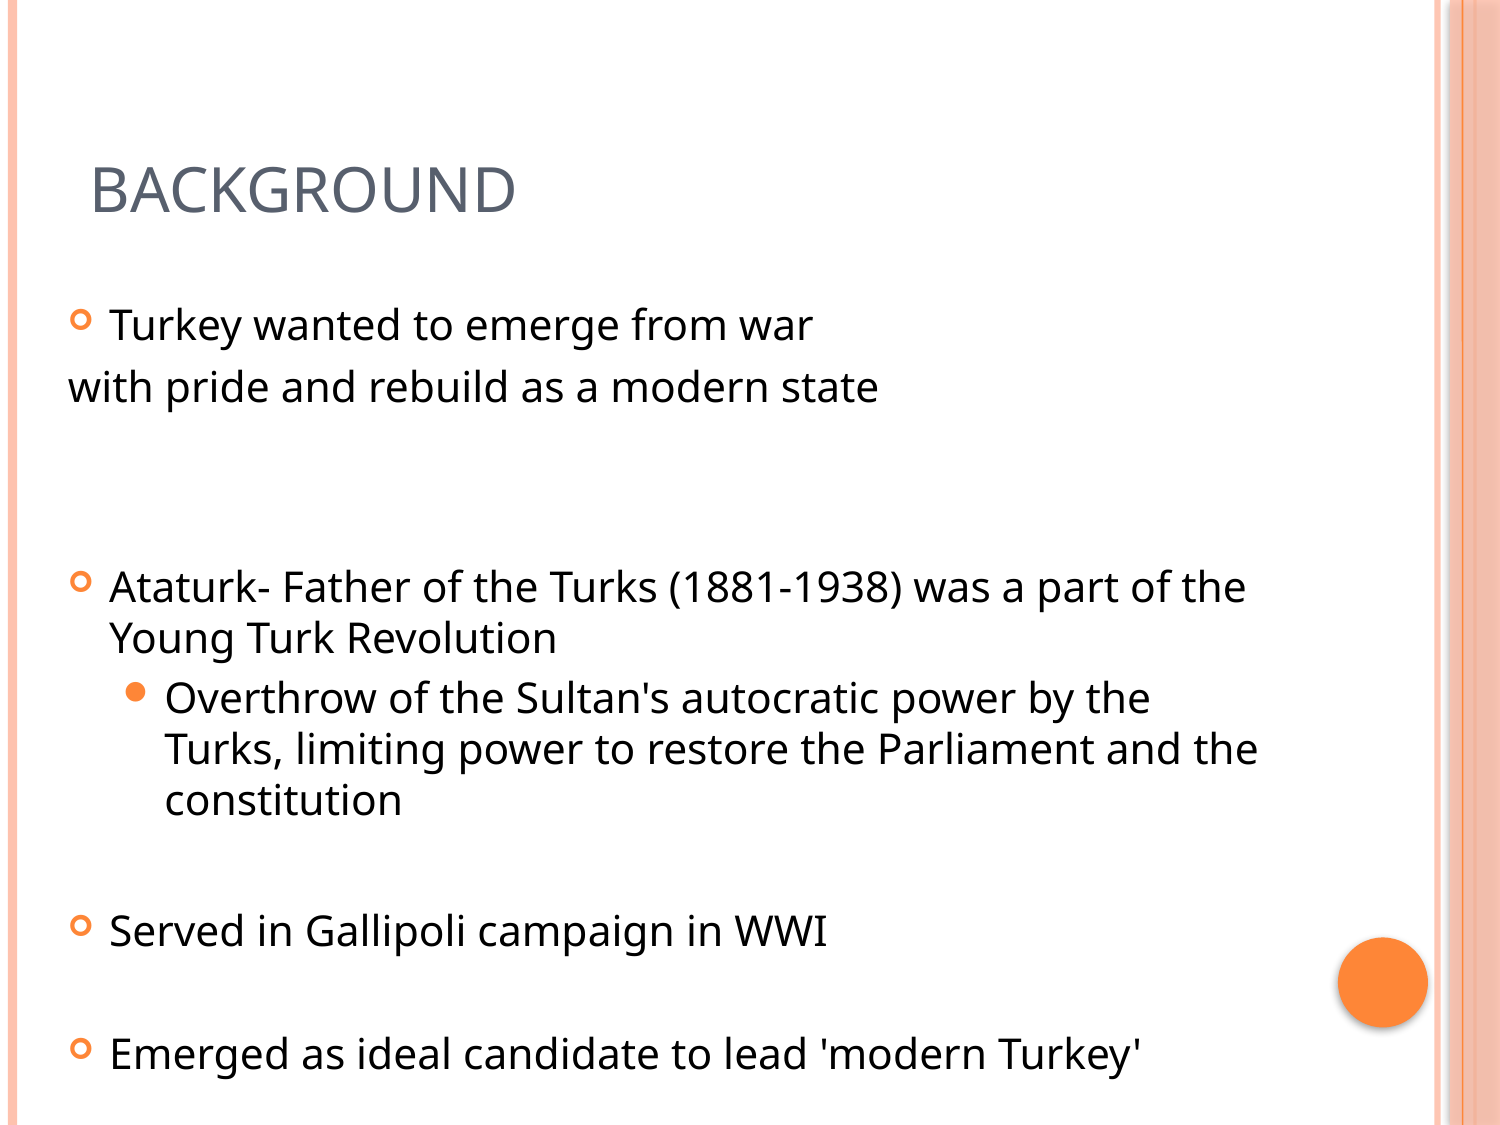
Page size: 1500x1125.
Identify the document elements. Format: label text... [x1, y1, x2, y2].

list Turkey wanted to emerge from war with pride and rebuild as a modern state Ataturk- Father of the Turks (1881-1938) was a part of the Young Turk Revolution Overthrow of the Sultan's autocratic power by the Turks, limiting power to restore the Parliament and the constitution Served in Gallipoli campaign in WWI Emerged as ideal candidate to lead 'modern Turkey' [53, 290, 1279, 1091]
title Background [75, 45, 1300, 233]
